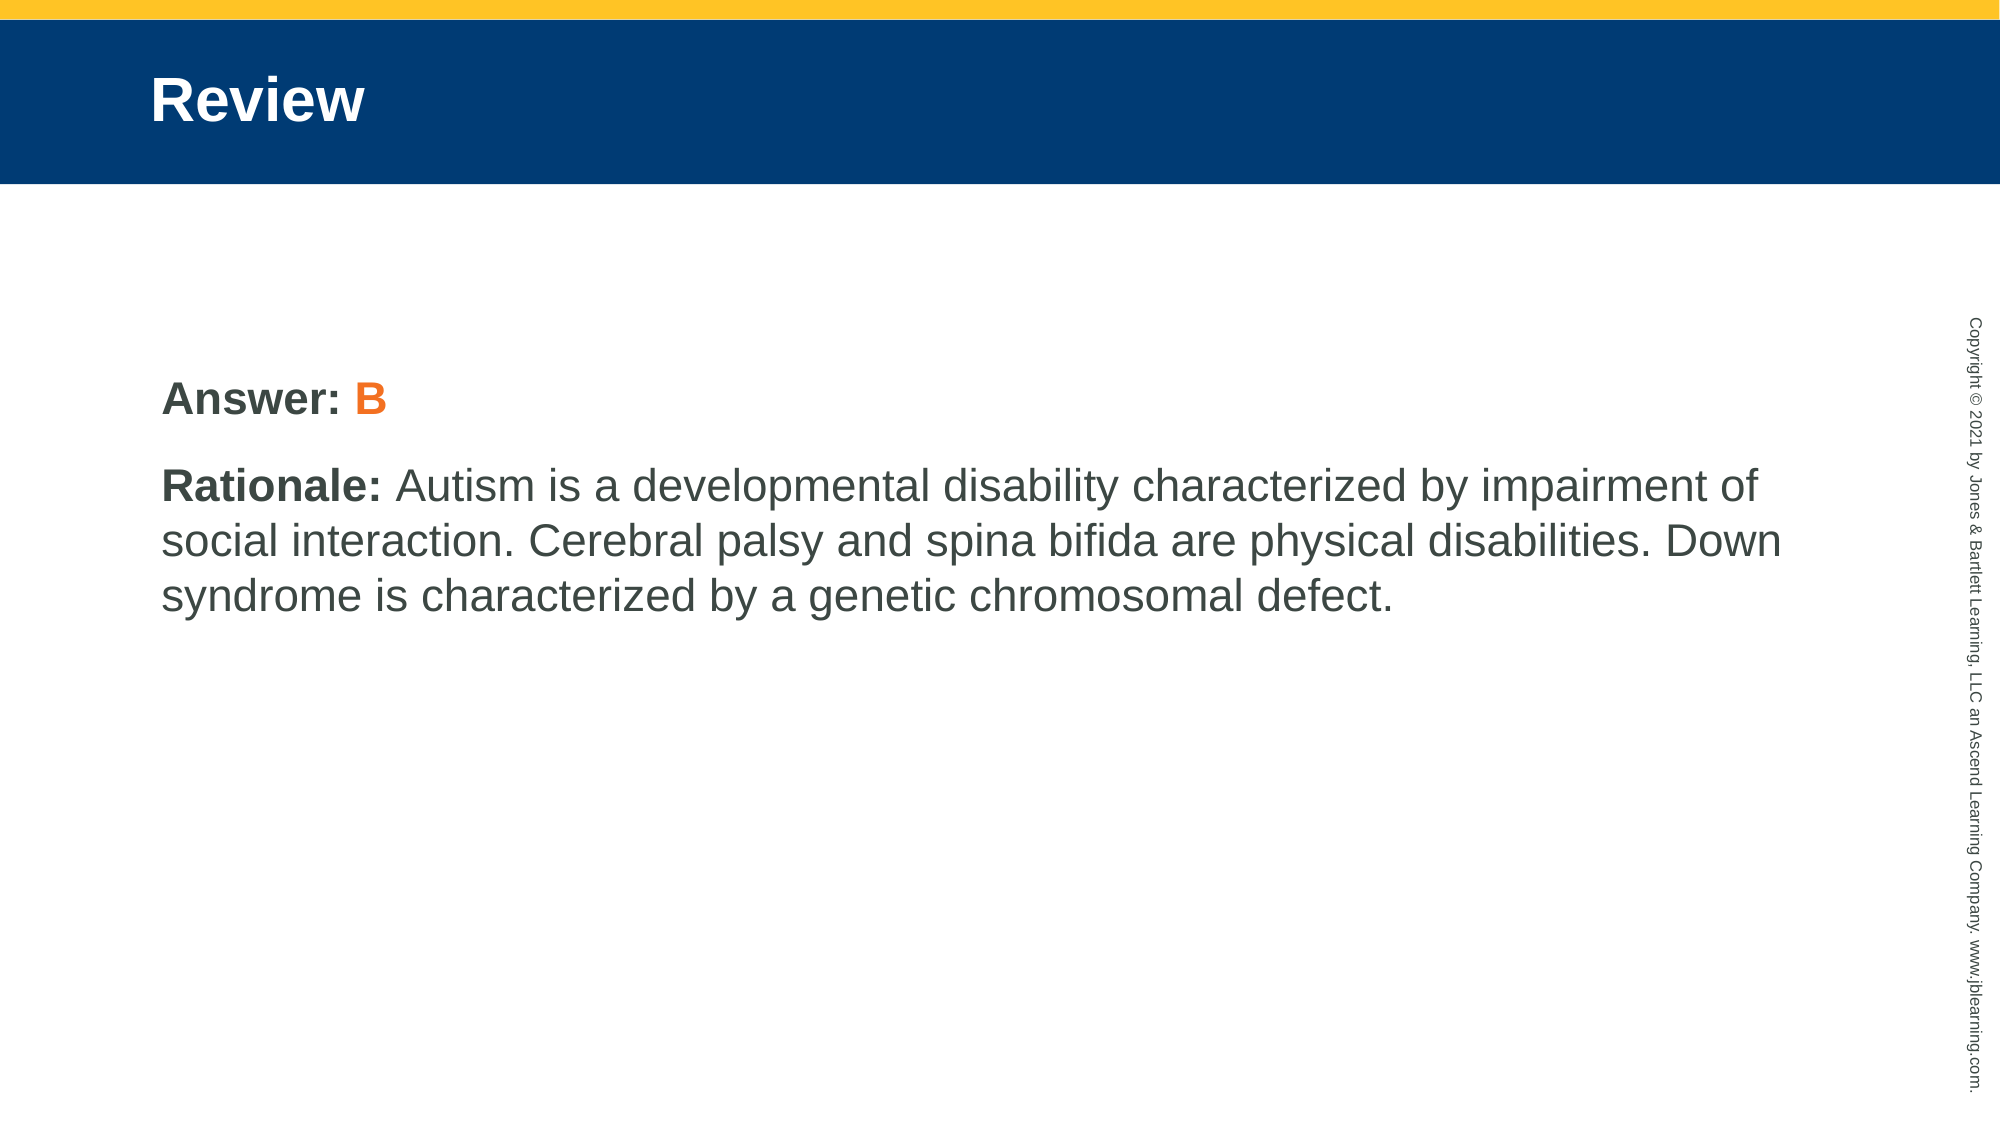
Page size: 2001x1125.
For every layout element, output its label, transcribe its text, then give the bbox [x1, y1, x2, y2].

list Answer: B Rationale: Autism is a developmental disability characterized by impairment of social interaction. Cerebral palsy and spina bifida are physical disabilities. Down syndrome is characterized by a genetic chromosomal defect. [146, 361, 1859, 1016]
title Review [0, 19, 2000, 185]
